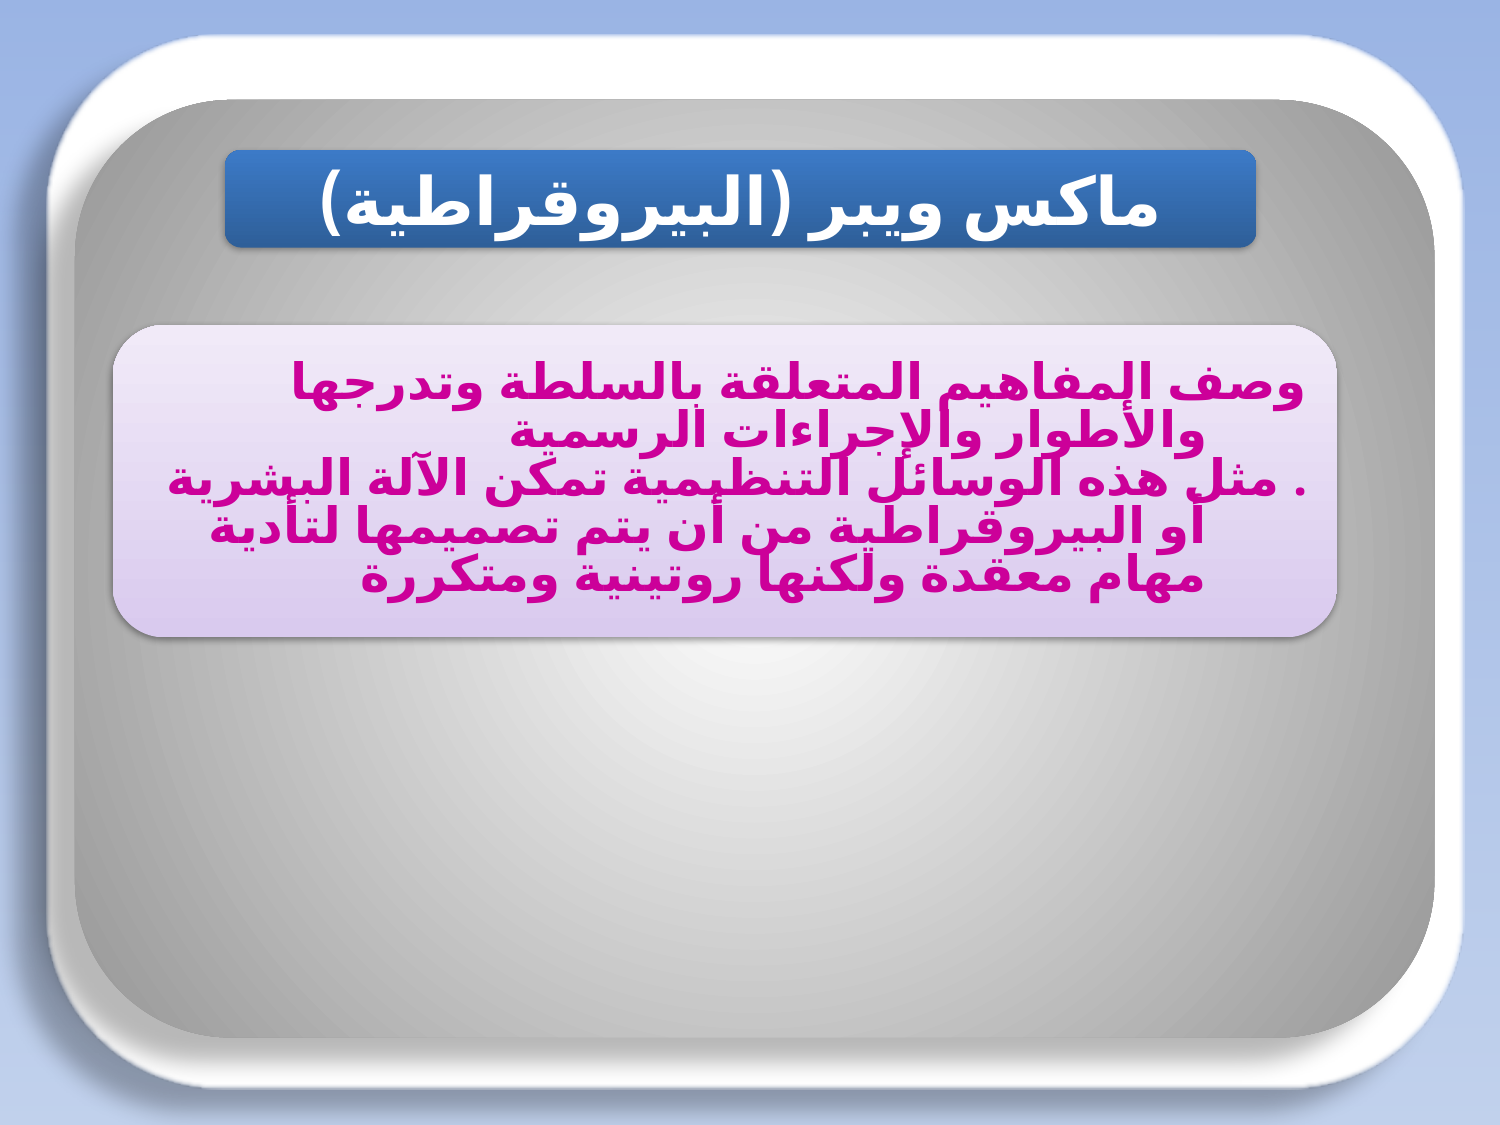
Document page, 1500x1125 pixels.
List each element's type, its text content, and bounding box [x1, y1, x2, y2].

text_box ماكس ويبر (البيروقراطية) [224, 149, 1257, 248]
text_box [0, 0, 1500, 1125]
text_box [51, 34, 1468, 1089]
text_box [72, 97, 1437, 1040]
text_box وصف المفاهيم المتعلقة بالسلطة وتدرجها والأطوار والإجراءات الرسمية . مثل هذه الوسائل التنظيمية تمكن الآلة البشرية أو البيروقراطية من أن يتم تصميمها لتأدية مهام معقدة ولكنها روتينية ومتكررة [111, 324, 1339, 639]
